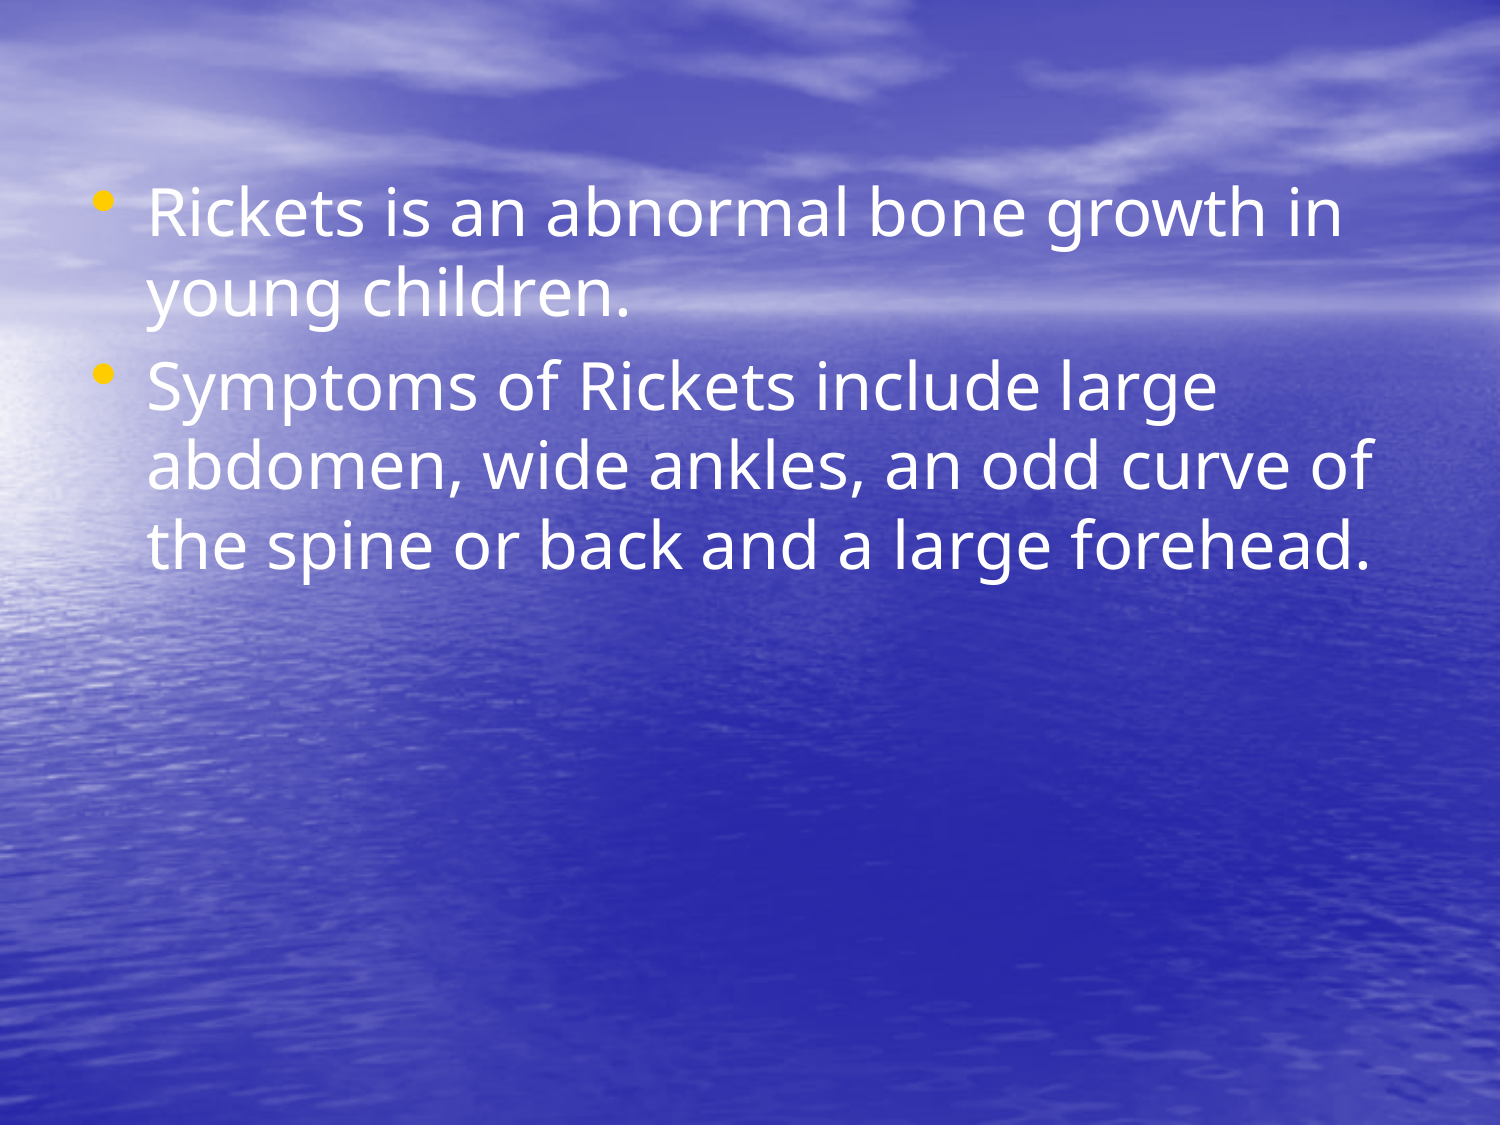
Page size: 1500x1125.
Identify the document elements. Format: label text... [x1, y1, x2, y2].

list Rickets is an abnormal bone growth in young children. Symptoms of Rickets include large abdomen, wide ankles, an odd curve of the spine or back and a large forehead. [74, 162, 1426, 906]
